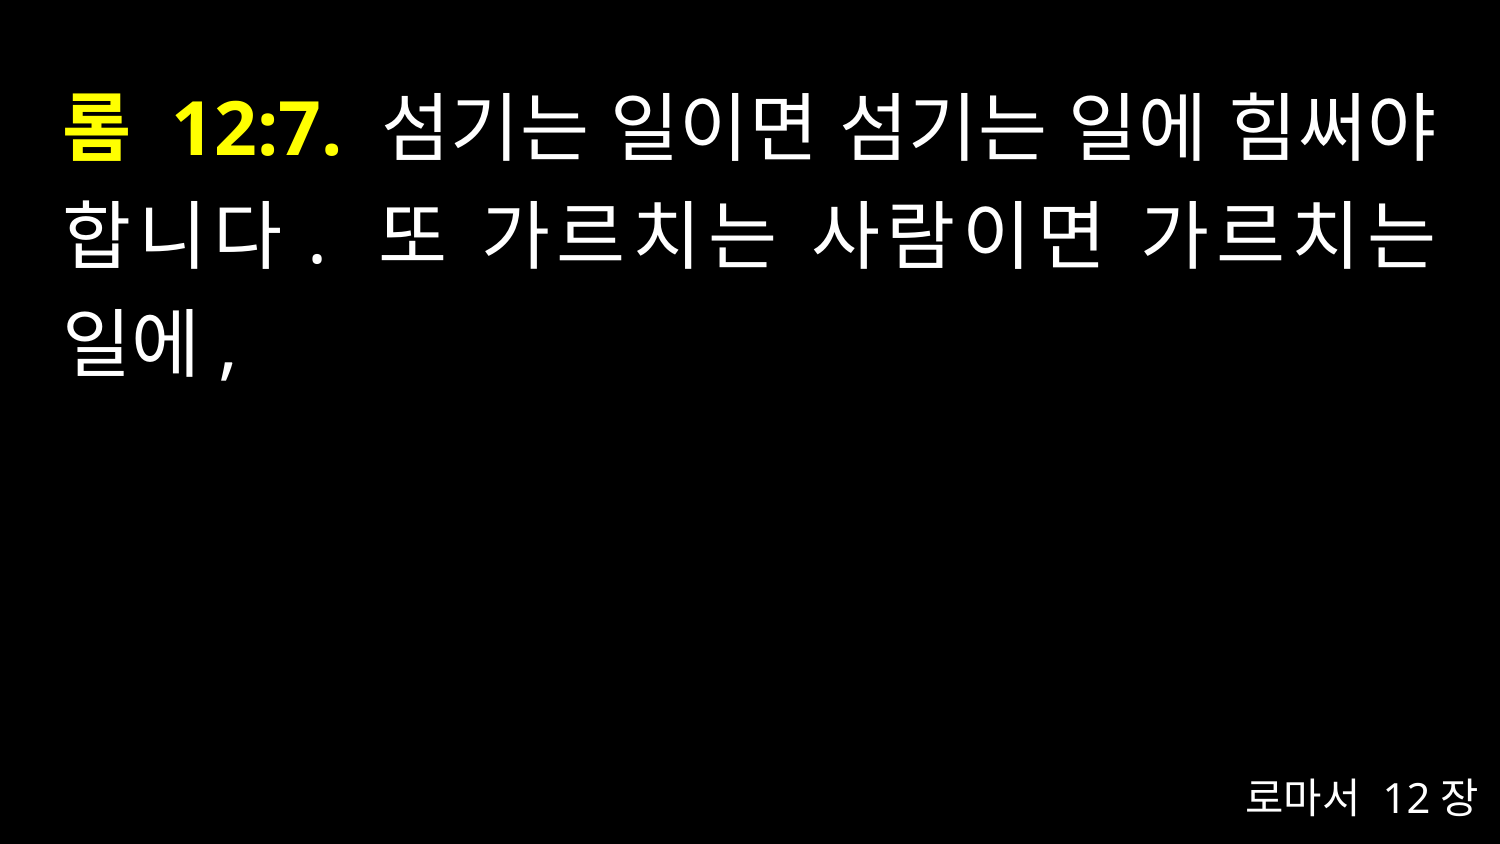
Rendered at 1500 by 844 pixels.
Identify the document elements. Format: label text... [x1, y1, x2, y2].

title 롬 12:7. 섬기는 일이면 섬기는 일에 힘써야 합니다. 또 가르치는 사람이면 가르치는 일에, [0, 0, 1500, 844]
subtitle 로마서 12장 [916, 770, 1500, 844]
